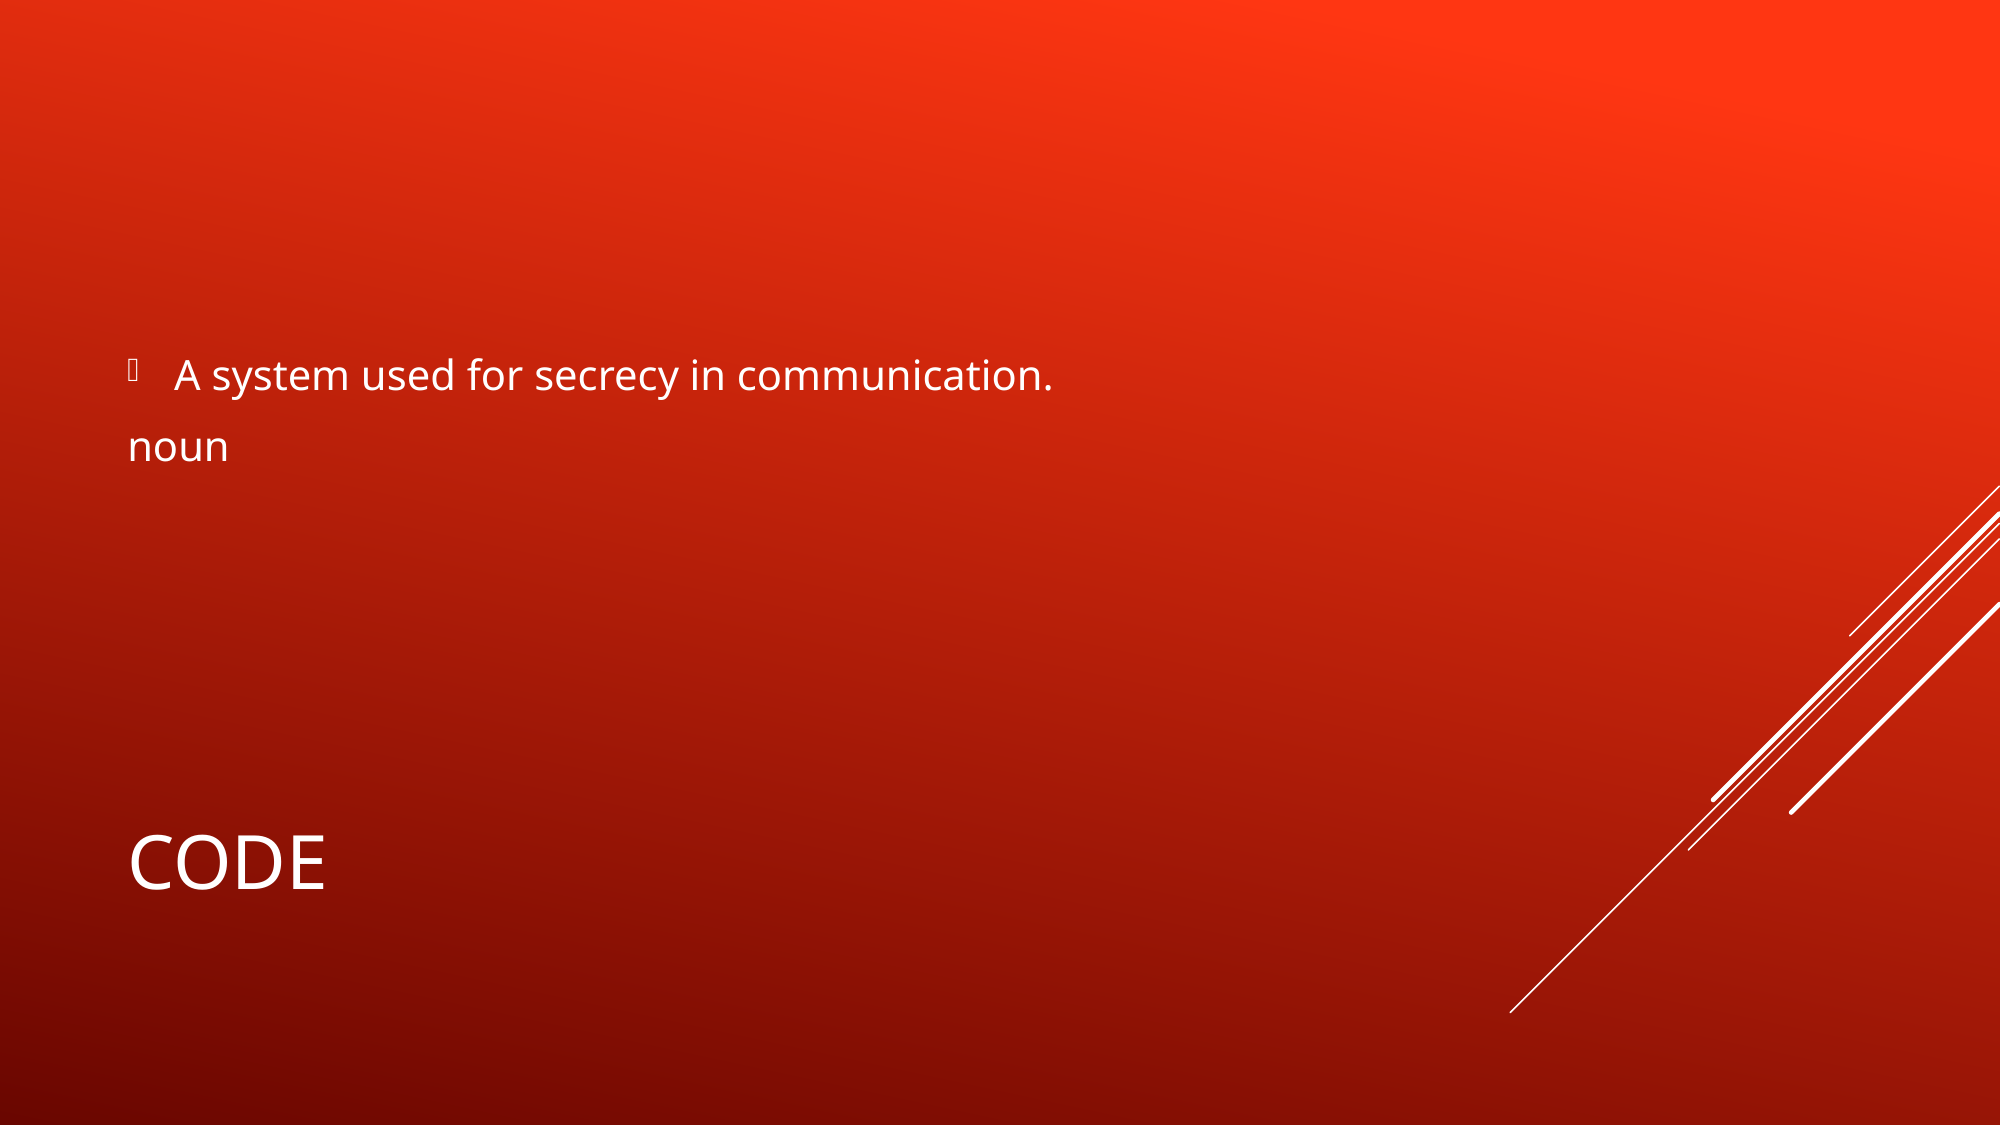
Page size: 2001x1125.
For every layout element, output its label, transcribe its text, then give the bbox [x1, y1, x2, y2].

list A system used for secrecy in communication. noun [112, 112, 1513, 706]
title code [112, 736, 1513, 984]
